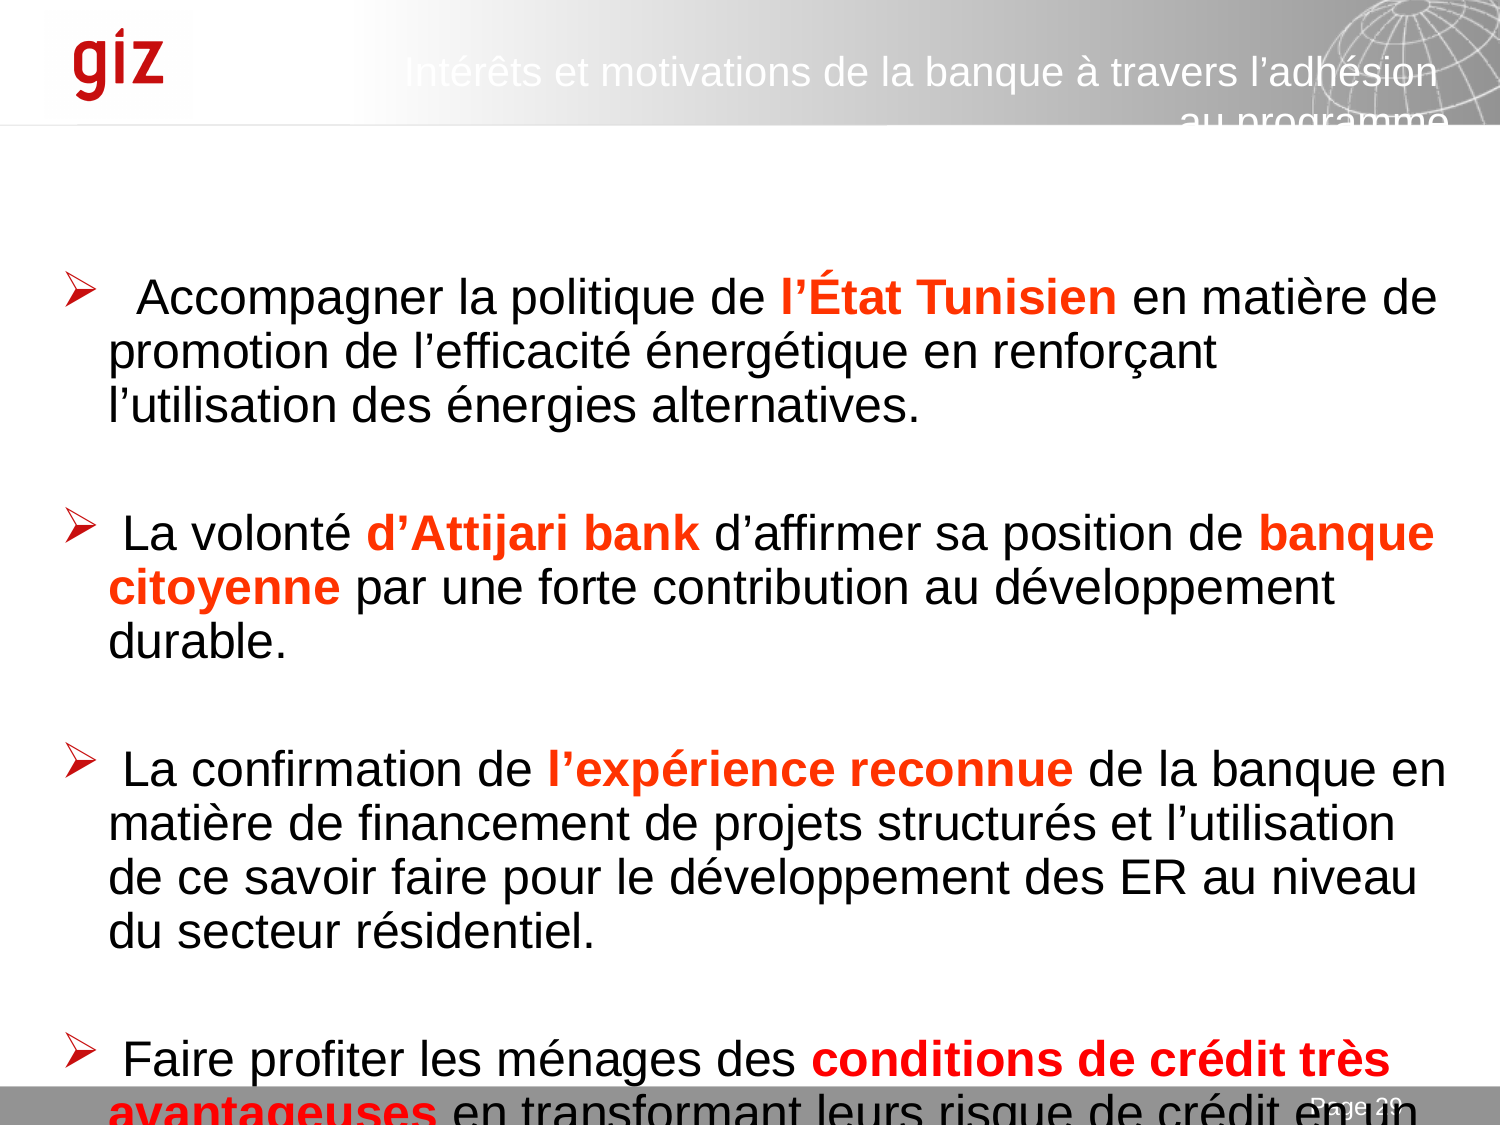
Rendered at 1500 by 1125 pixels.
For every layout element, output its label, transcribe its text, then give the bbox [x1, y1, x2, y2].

picture [44, 10, 193, 119]
picture [1311, 0, 1500, 125]
title Intérêts et motivations de la banque à travers l’adhésion au programme [253, 37, 1466, 163]
list Accompagner la politique de l’État Tunisien en matière de promotion de l’efficacité énergétique en renforçant l’utilisation des énergies alternatives. La volonté d’Attijari bank d’affirmer sa position de banque citoyenne par une forte contribution au développement durable. La confirmation de l’expérience reconnue de la banque en matière de financement de projets structurés et l’utilisation de ce savoir faire pour le développement des ER au niveau du secteur résidentiel. Faire profiter les ménages des conditions de crédit très avantageuses en transformant leurs risque de crédit en un risque quasi-souverain à travers l’interposition de la STEG [45, 199, 1478, 1088]
